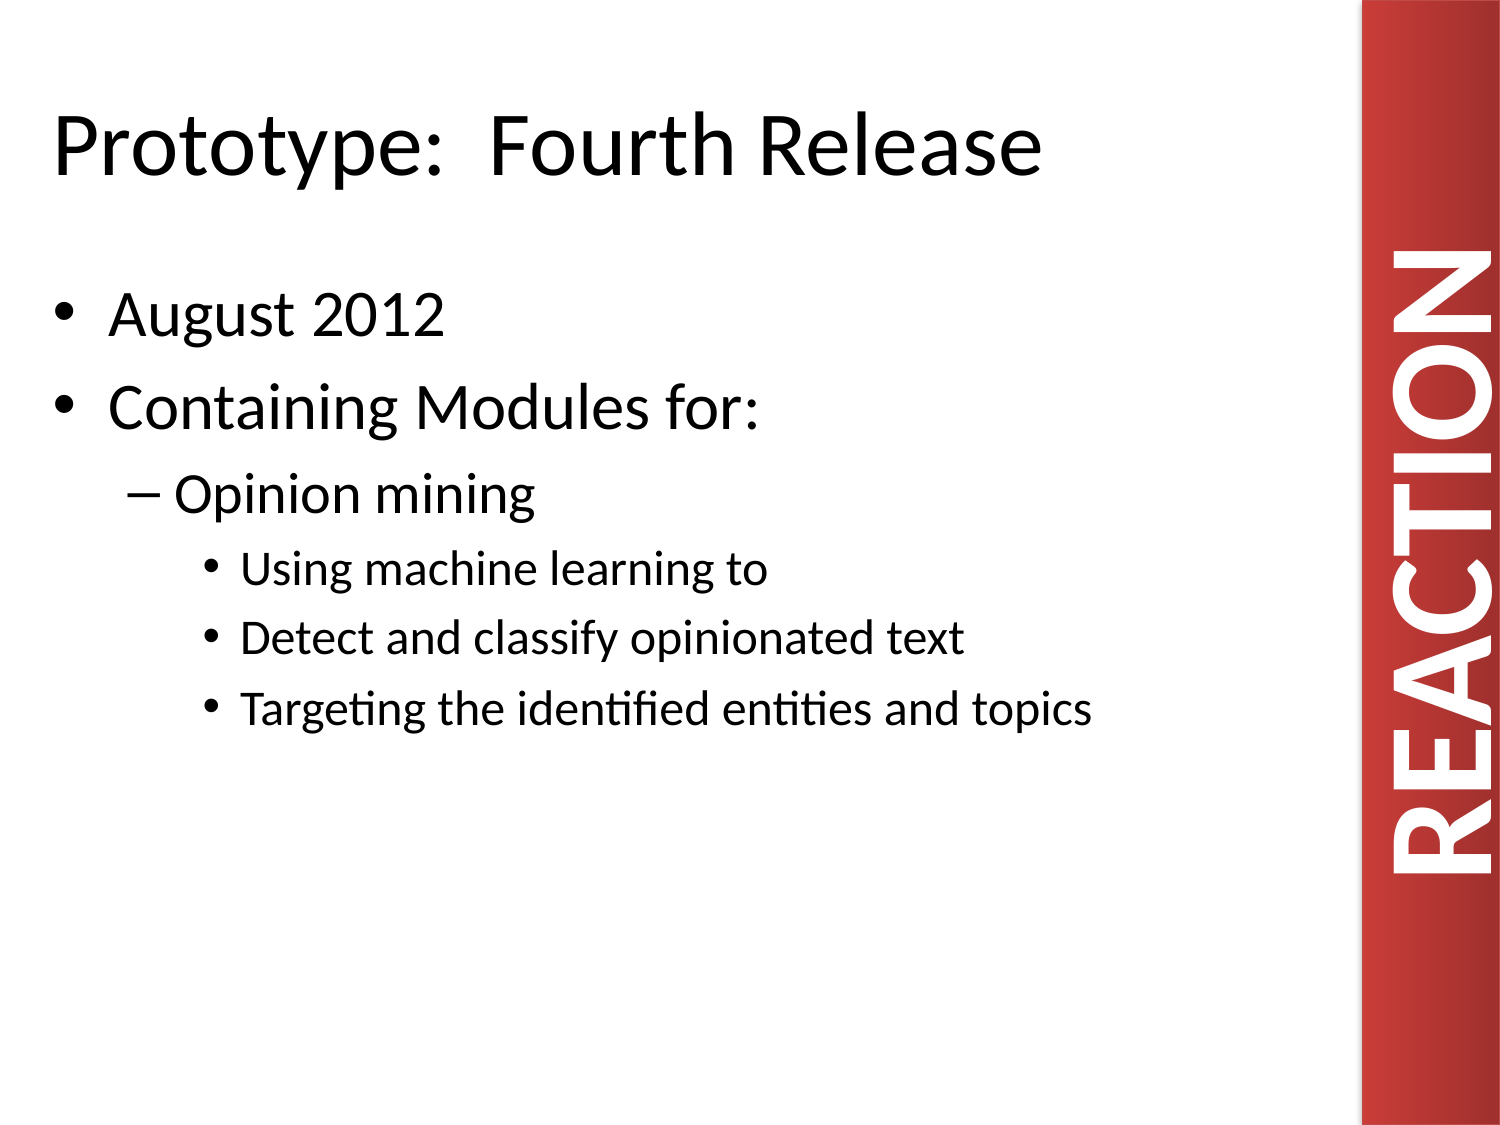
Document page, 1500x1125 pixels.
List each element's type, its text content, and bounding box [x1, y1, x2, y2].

list August 2012 Containing Modules for: Opinion mining Using machine learning to Detect and classify opinionated text Targeting the identified entities and topics [37, 262, 1388, 1005]
title Prototype: Fourth Release [37, 45, 1388, 233]
